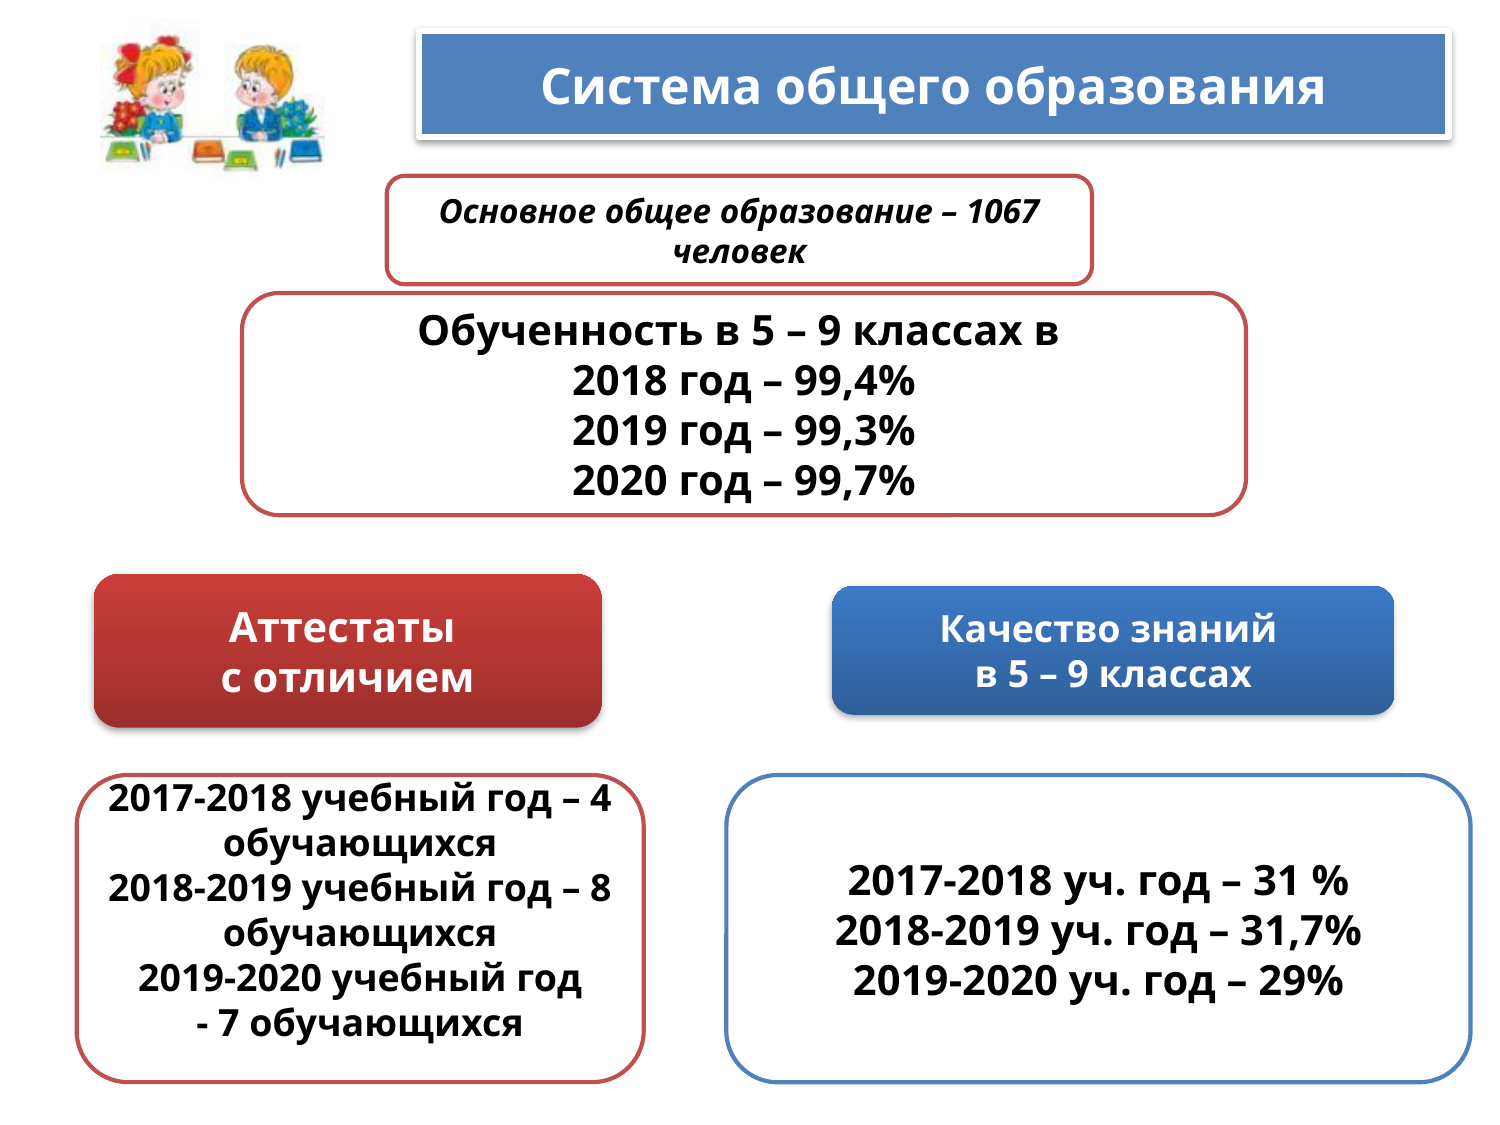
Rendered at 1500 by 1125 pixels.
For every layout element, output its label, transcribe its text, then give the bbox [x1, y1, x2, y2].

text_box 2017-2018 учебный год – 4 обучающихся 2018-2019 учебный год – 8 обучающихся 2019-2020 учебный год - 7 обучающихся [74, 772, 646, 1085]
text_box 2017-2018 уч. год – 31 % 2018-2019 уч. год – 31,7% 2019-2020 уч. год – 29% [724, 772, 1473, 1085]
text_box Качество знаний в 5 – 9 классах [831, 585, 1395, 715]
title Система общего образования [416, 28, 1452, 140]
text_box Обученность в 5 – 9 классах в 2018 год – 99,4% 2019 год – 99,3% 2020 год – 99,7% [239, 290, 1249, 518]
text_box Основное общее образование – 1067 человек [384, 173, 1095, 287]
text_box Аттестаты с отличием [93, 574, 602, 728]
picture [100, 18, 325, 188]
